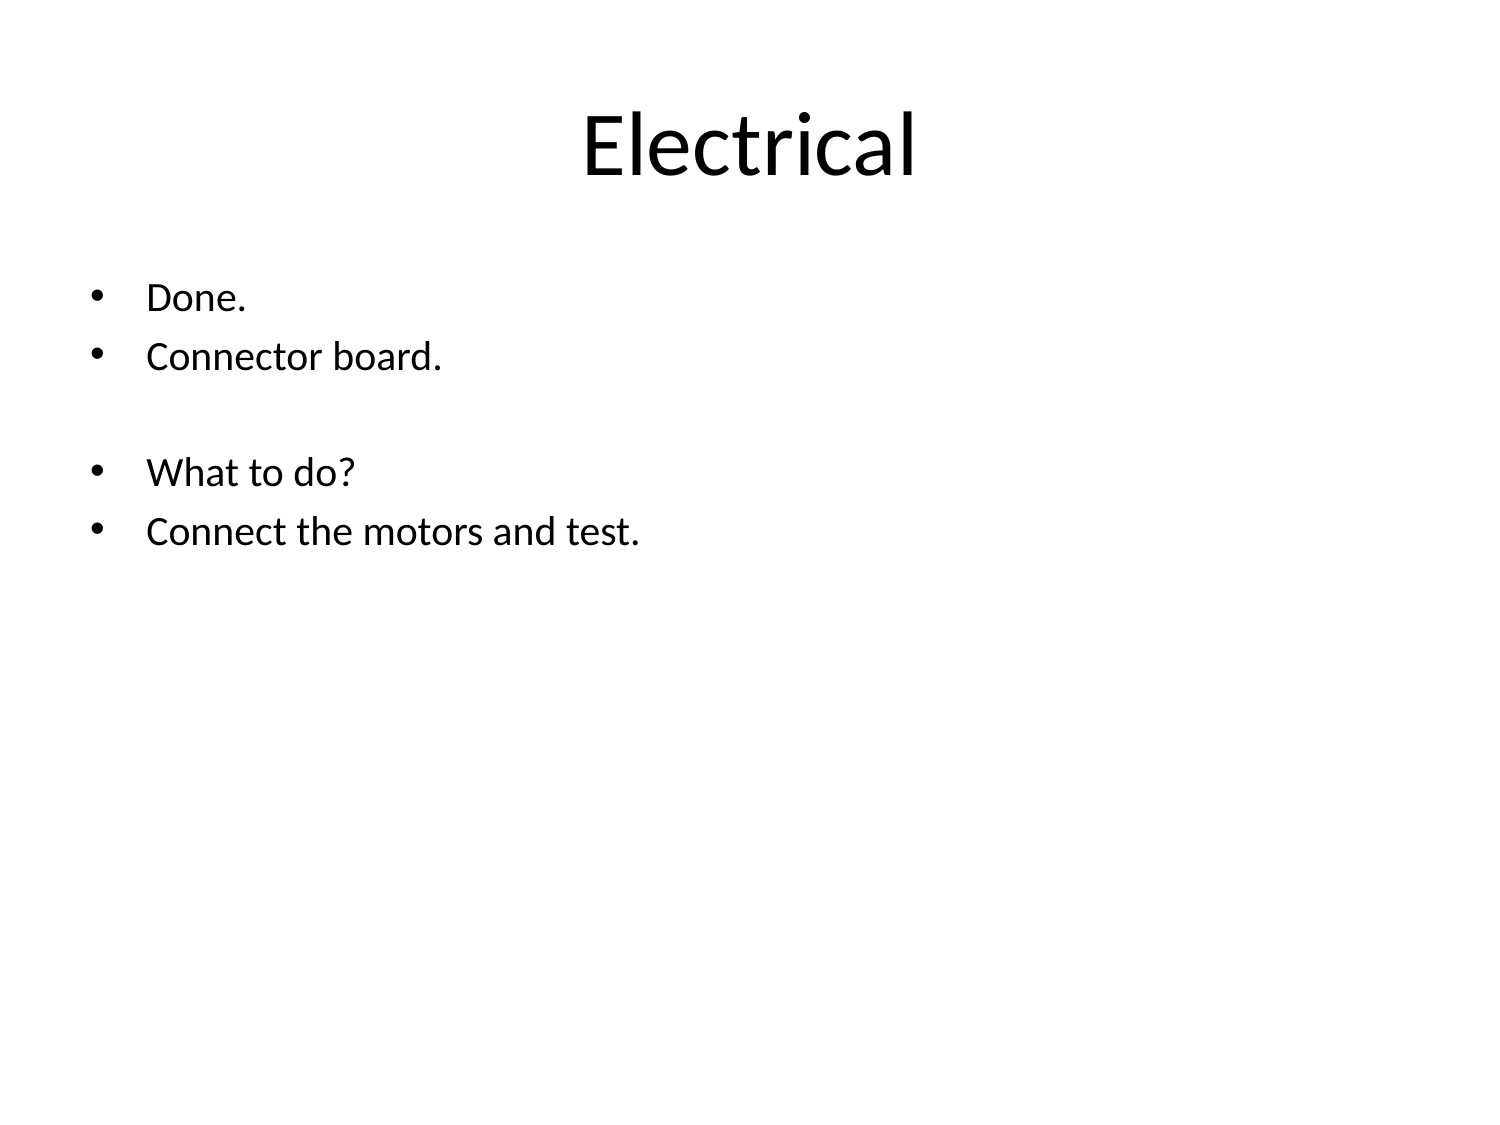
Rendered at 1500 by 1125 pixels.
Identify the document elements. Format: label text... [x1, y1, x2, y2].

list Done. Connector board. What to do? Connect the motors and test. [75, 262, 1425, 1005]
title Electrical [75, 45, 1425, 233]
